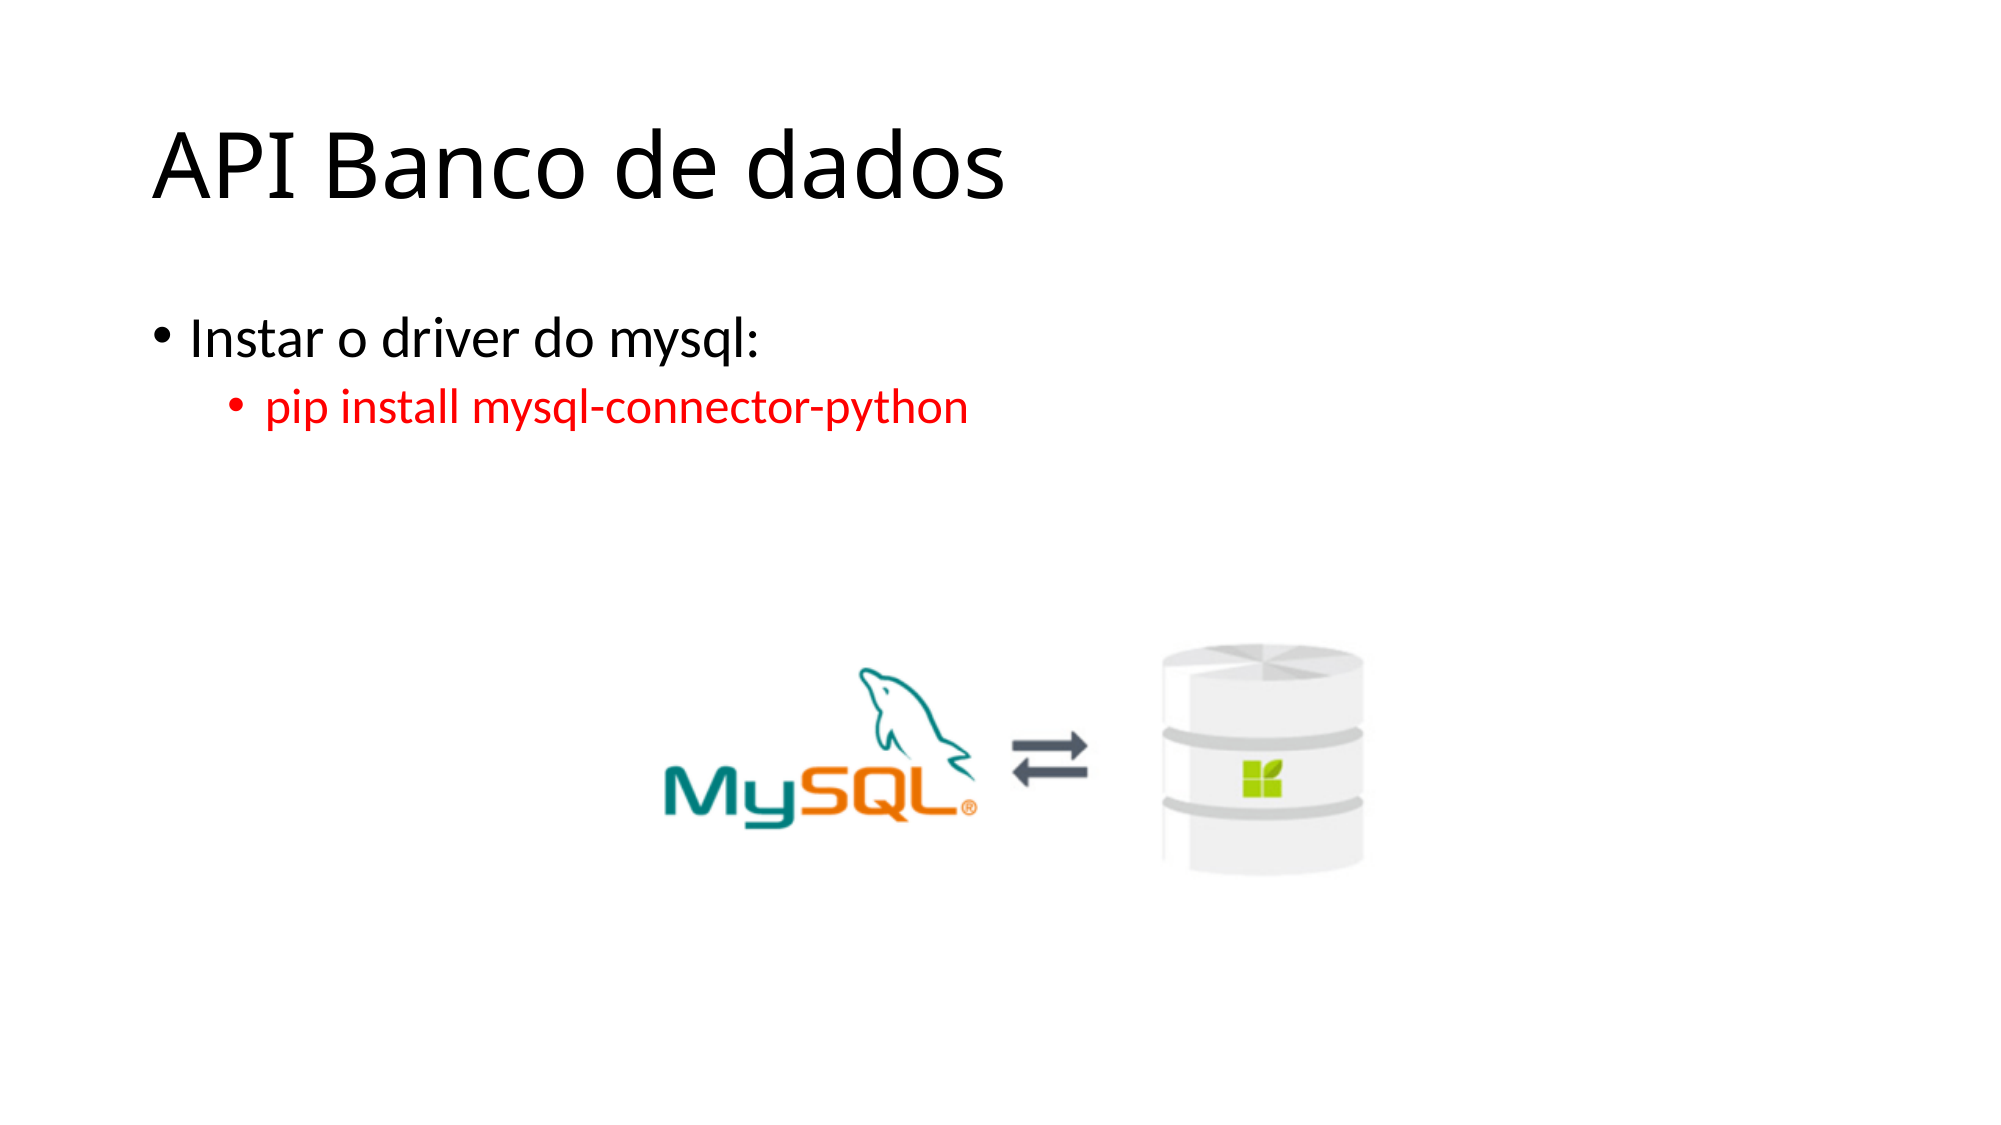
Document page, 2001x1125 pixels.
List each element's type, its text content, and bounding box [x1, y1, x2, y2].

list Instar o driver do mysql: pip install mysql-connector-python [137, 299, 1863, 1014]
picture [660, 491, 1421, 1014]
title API Banco de dados [137, 59, 1863, 278]
